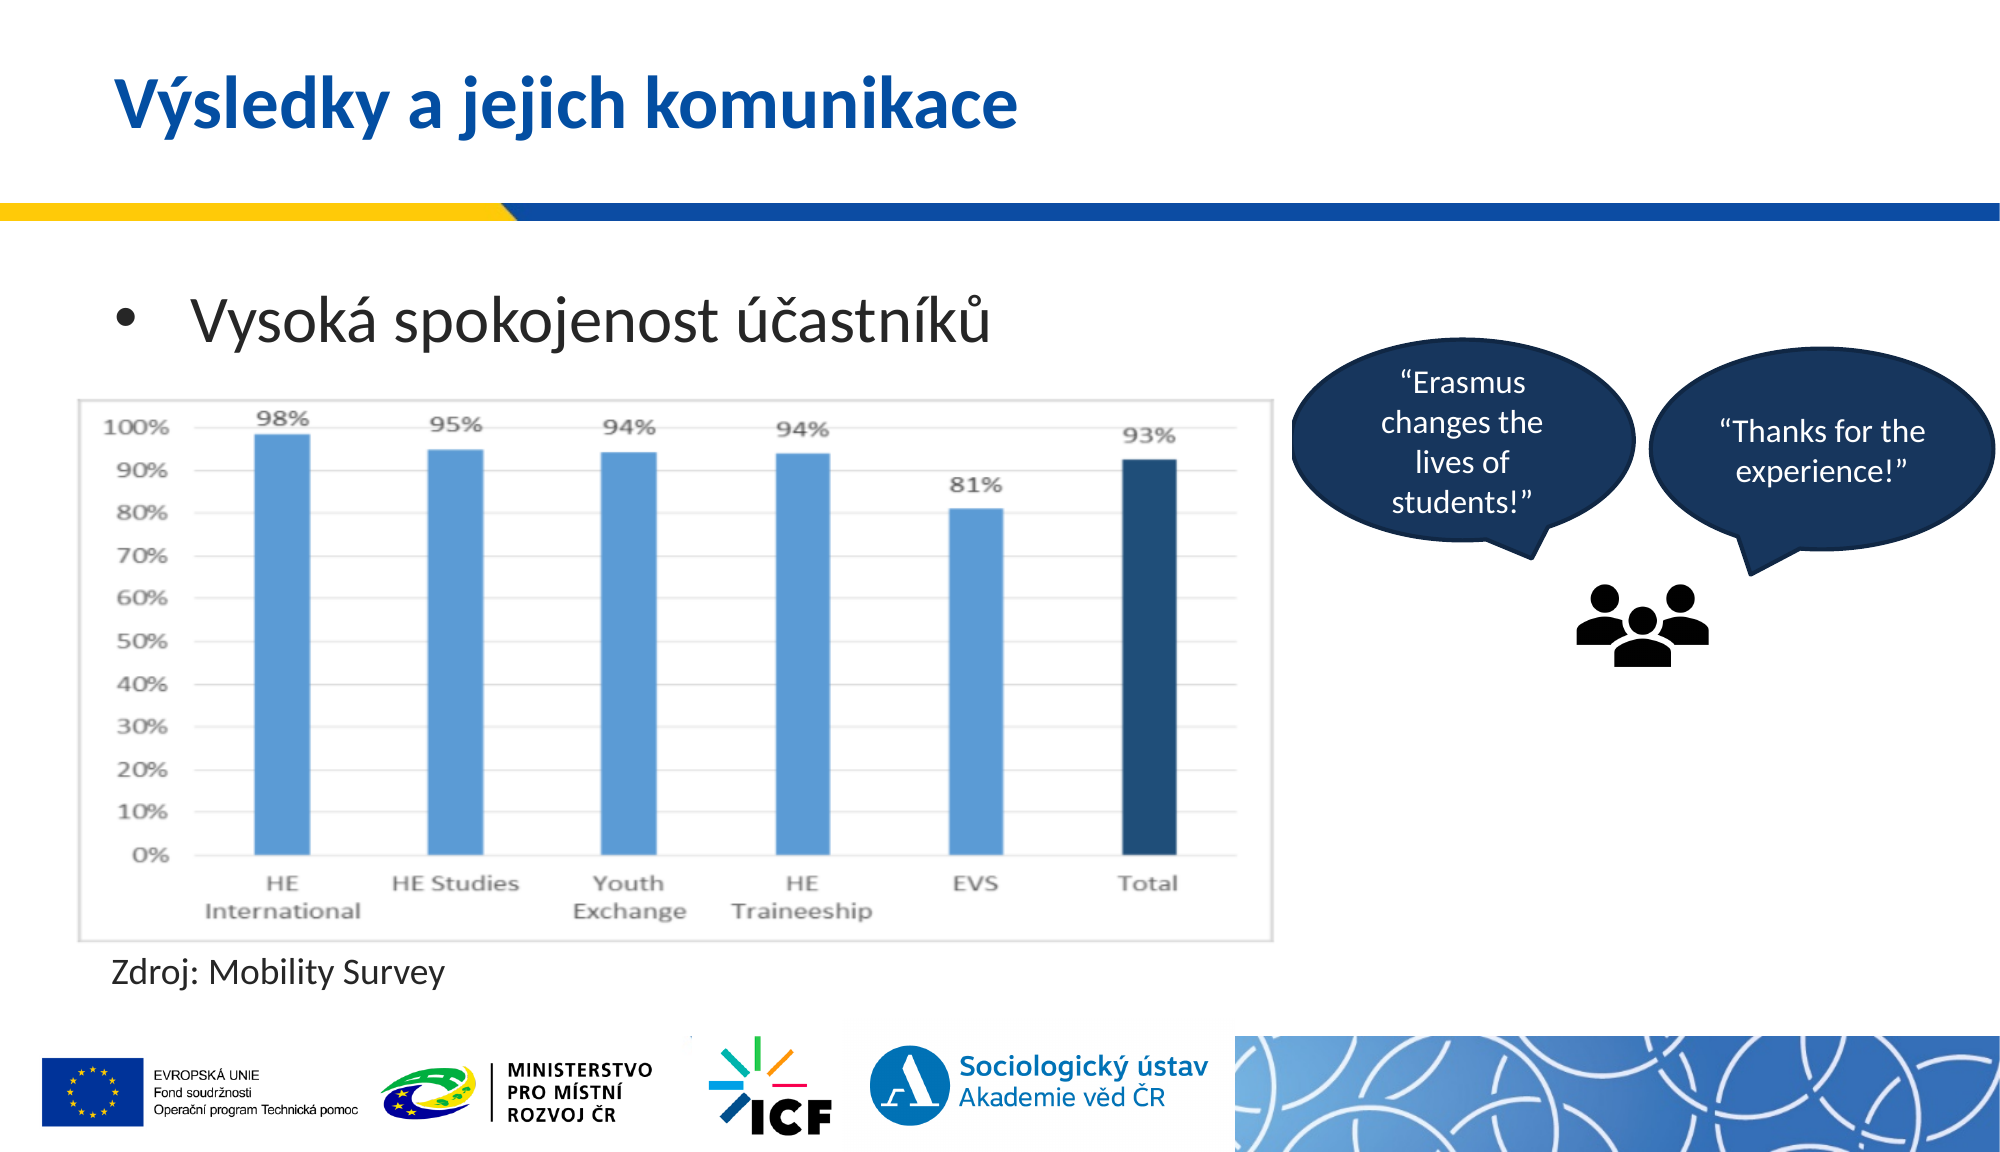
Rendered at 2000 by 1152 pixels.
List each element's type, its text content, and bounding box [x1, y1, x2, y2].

title Výsledky a jejich komunikace [99, 46, 1900, 198]
picture [68, 383, 1292, 957]
list Vysoká spokojenost účastníků [99, 268, 1900, 1029]
text_box “Erasmus changes the lives of students!” [1296, 337, 1636, 561]
text_box “Thanks for the experience!” [1648, 346, 1996, 577]
picture [1566, 550, 1718, 701]
picture [680, 1018, 2000, 1152]
picture [19, 1035, 674, 1149]
picture [0, 203, 2000, 221]
text_box Zdroj: Mobility Survey [96, 965, 461, 1000]
